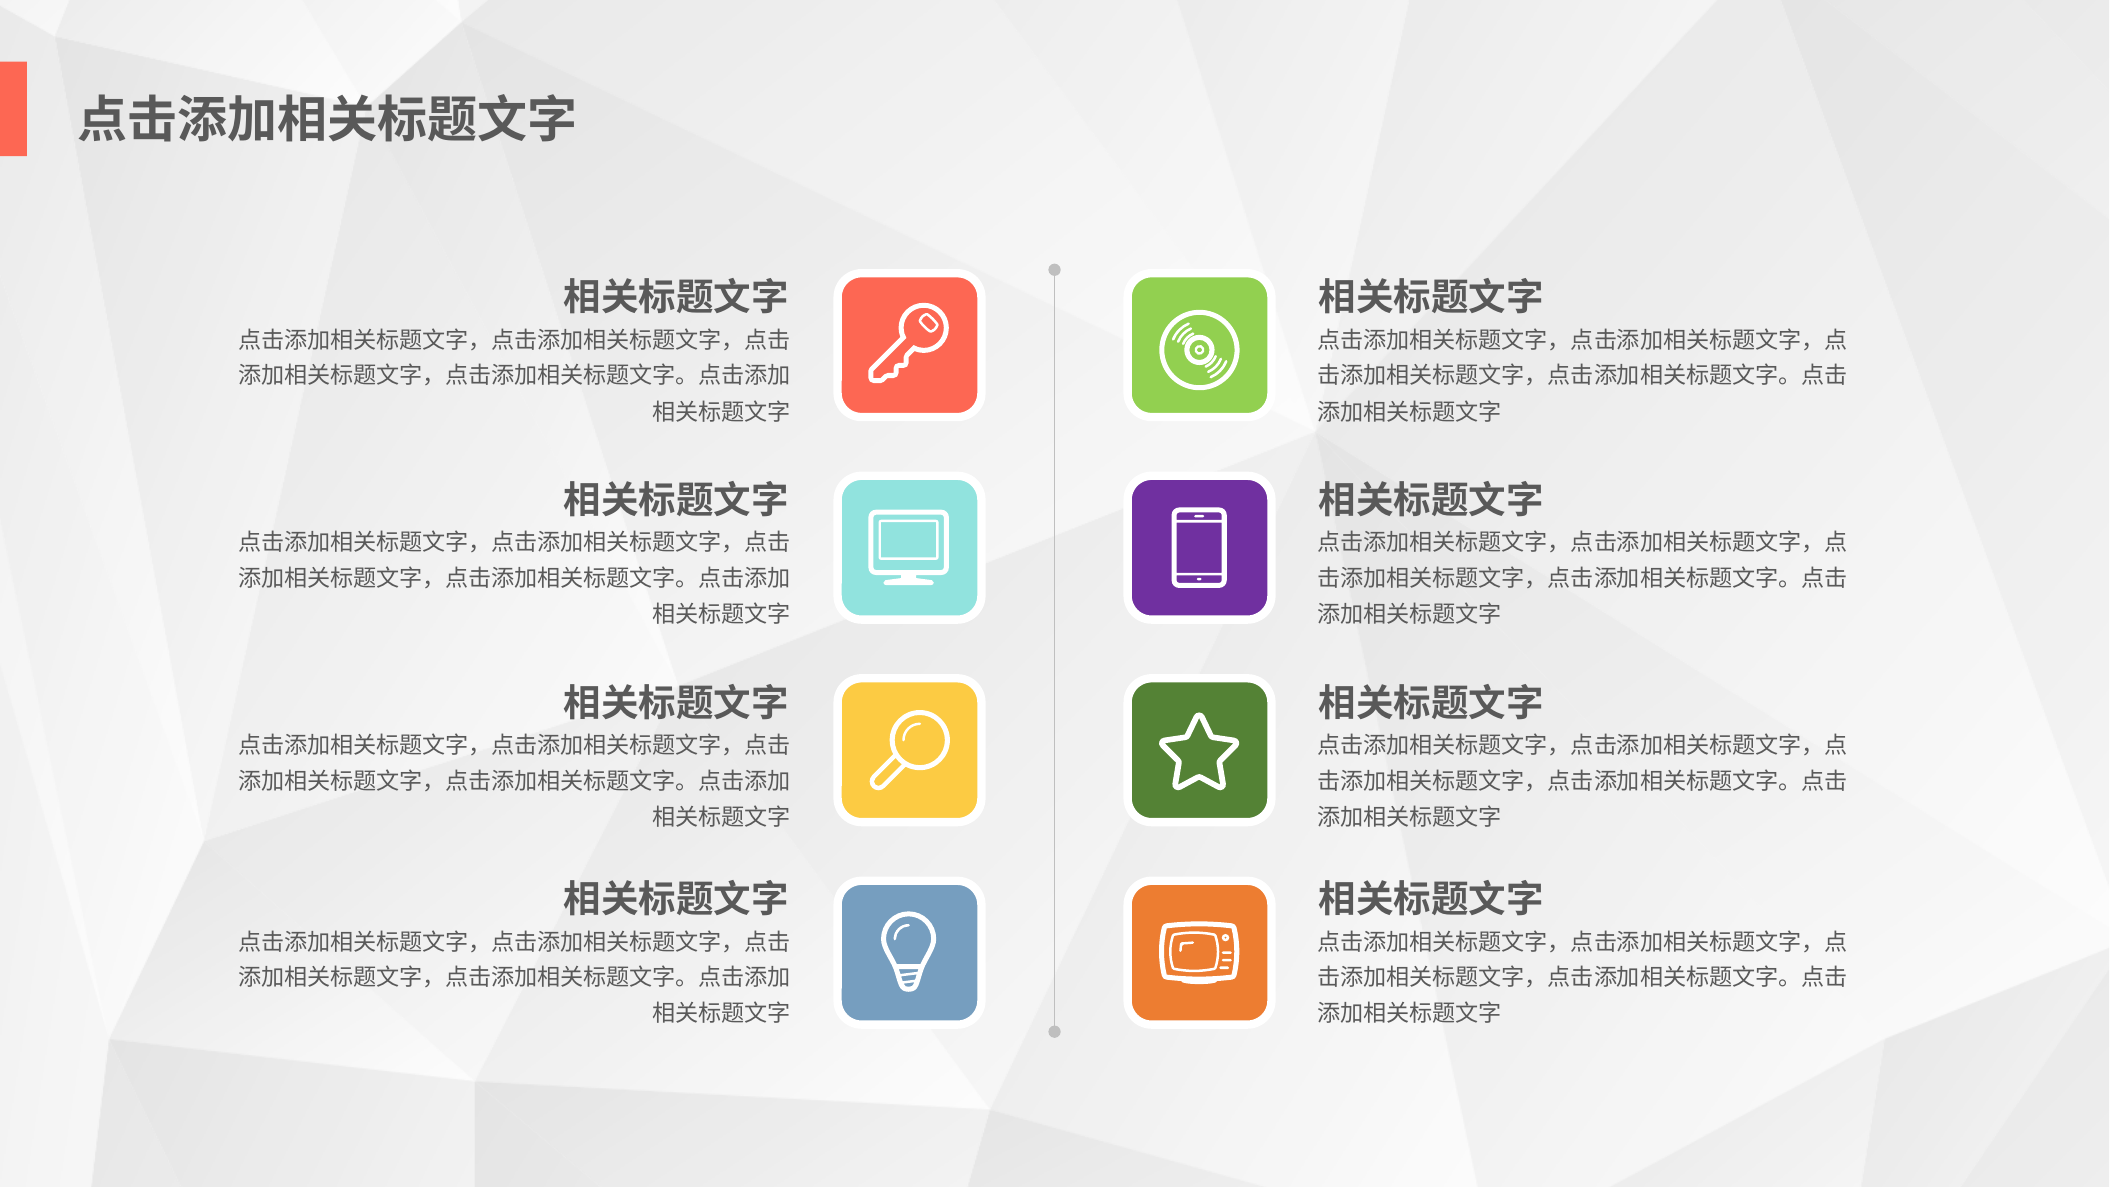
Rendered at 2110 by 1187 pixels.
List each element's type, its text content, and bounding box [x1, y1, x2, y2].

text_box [220, 657, 805, 839]
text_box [220, 454, 805, 636]
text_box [1302, 657, 1871, 839]
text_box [837, 273, 982, 418]
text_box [1127, 475, 1272, 620]
picture [0, 0, 2110, 1187]
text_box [1127, 273, 1272, 418]
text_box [1127, 880, 1272, 1025]
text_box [1302, 454, 1871, 636]
text_box 点击添加相关标题文字 [62, 61, 593, 155]
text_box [1302, 252, 1871, 434]
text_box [220, 252, 805, 434]
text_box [220, 854, 805, 1036]
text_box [837, 880, 982, 1025]
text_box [837, 678, 982, 823]
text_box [1127, 678, 1272, 823]
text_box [837, 475, 982, 620]
text_box [0, 61, 28, 157]
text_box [1302, 854, 1871, 1036]
